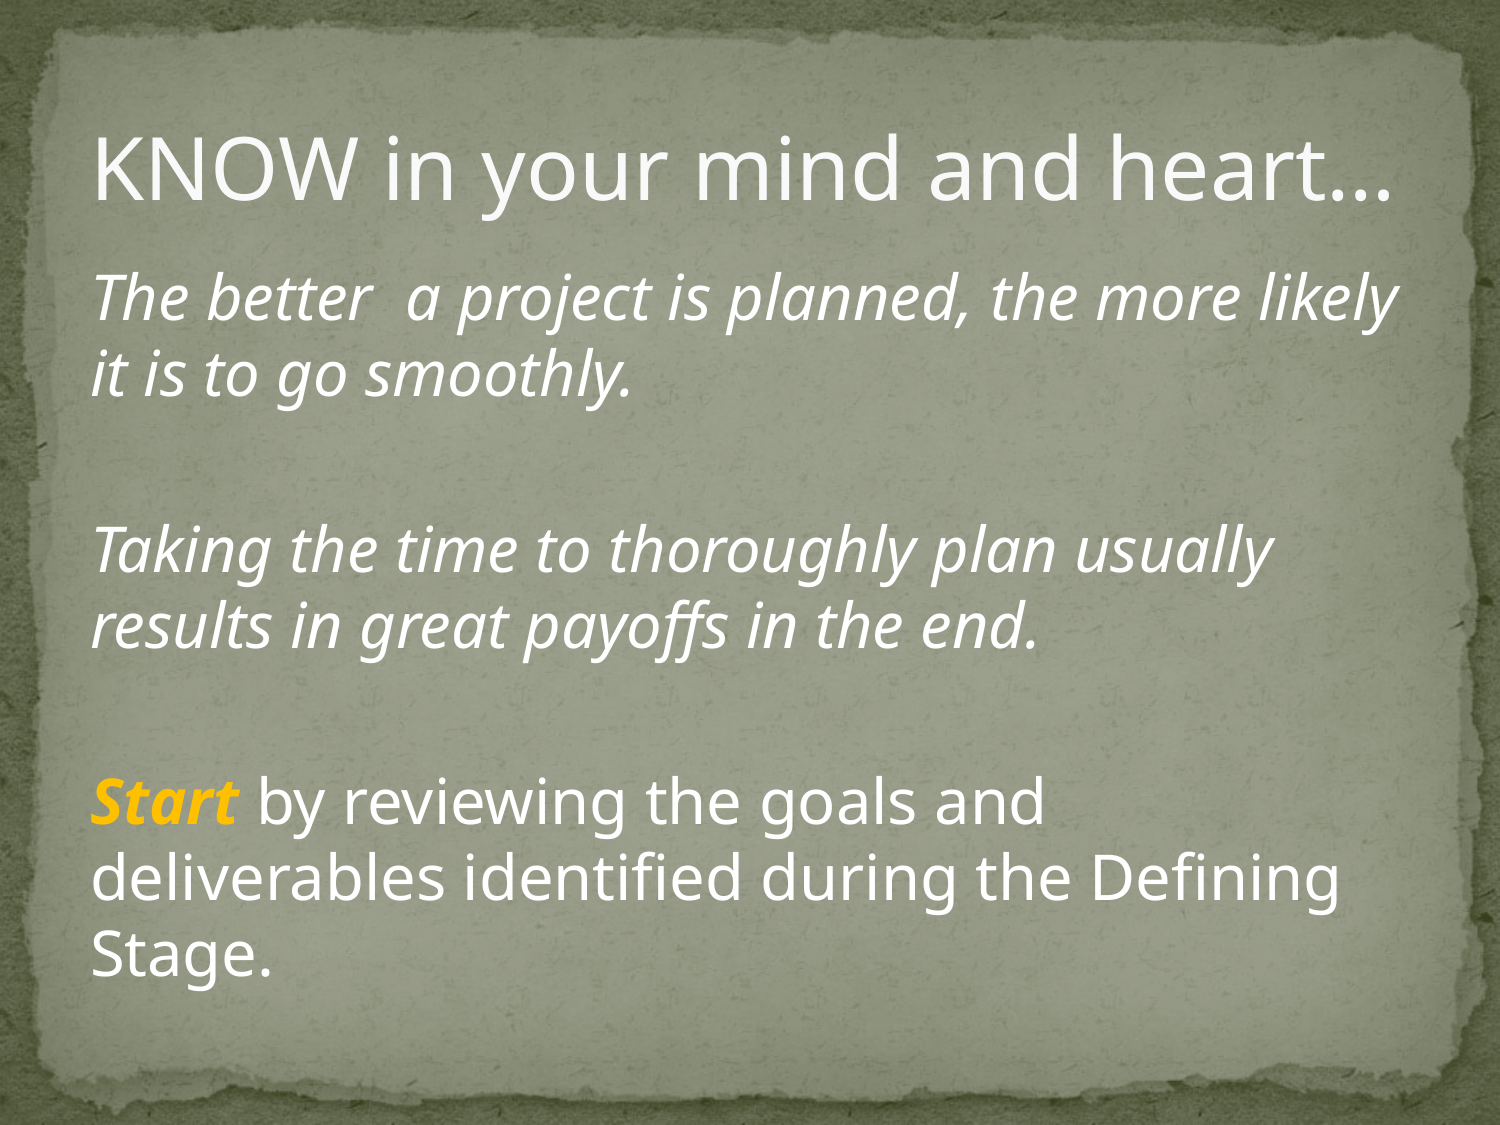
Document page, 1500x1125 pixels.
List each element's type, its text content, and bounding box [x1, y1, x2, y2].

picture [0, 0, 1500, 1125]
list The better a project is planned, the more likely it is to go smoothly. Taking the time to thoroughly plan usually results in great payoffs in the end. Start by reviewing the goals and deliverables identified during the Defining Stage. [75, 249, 1425, 1000]
title KNOW in your mind and heart… [75, 24, 1425, 225]
